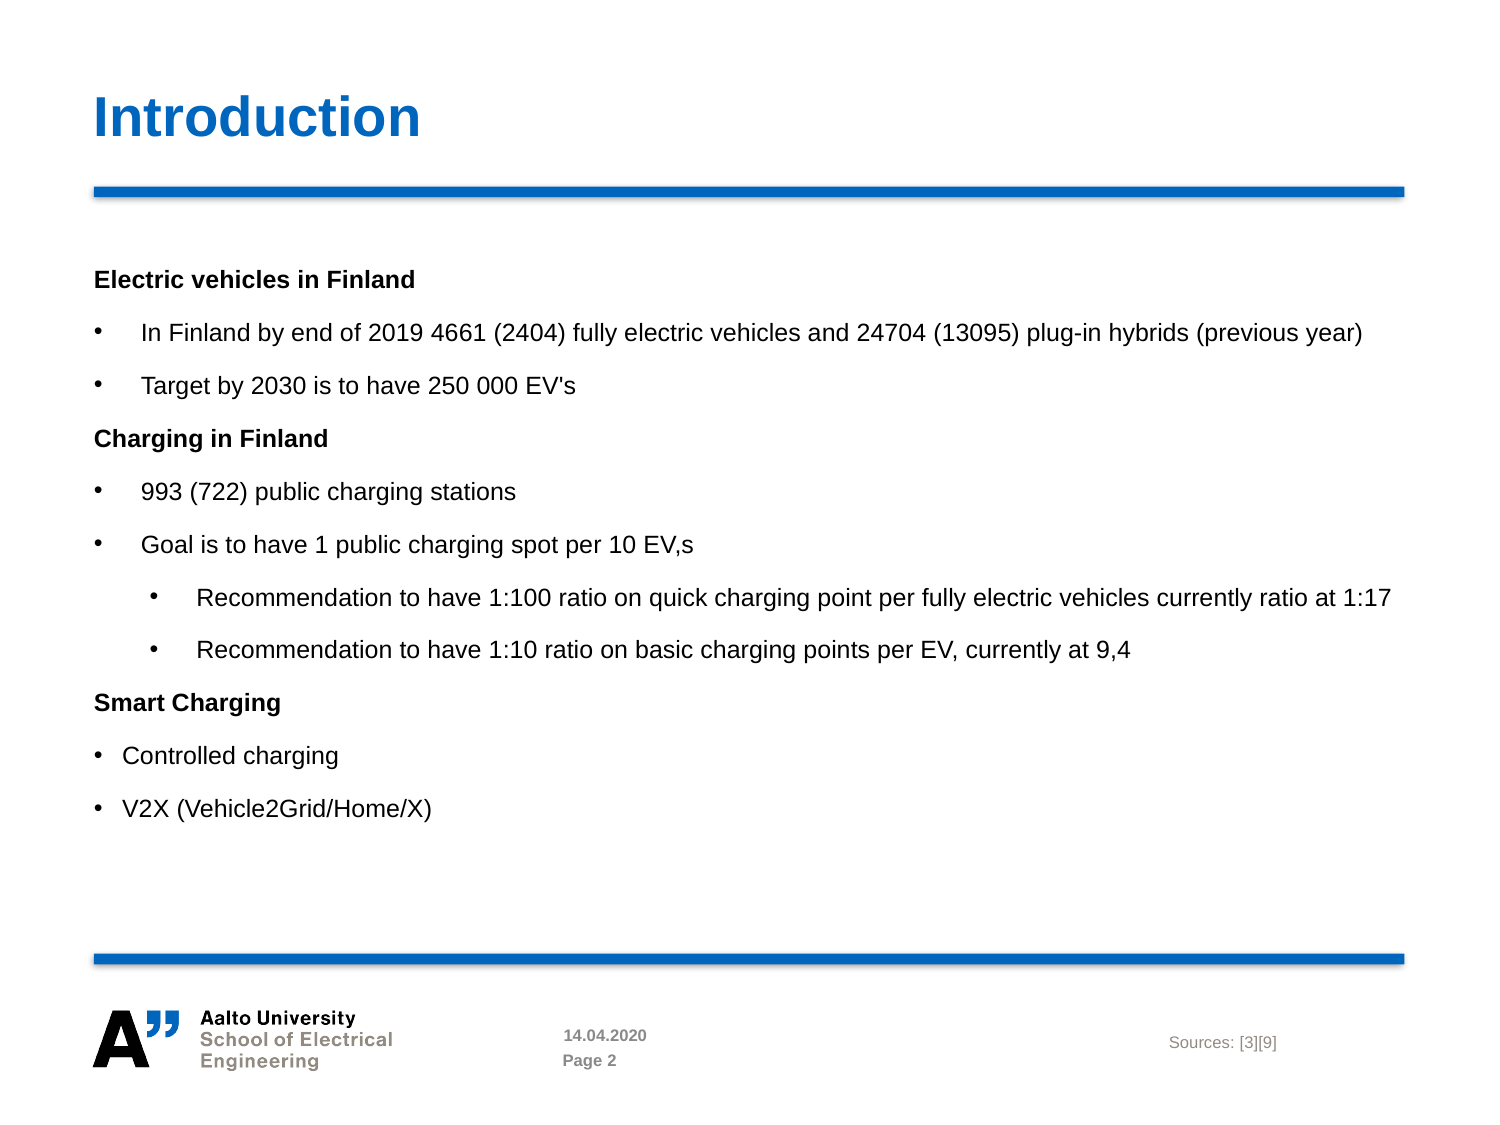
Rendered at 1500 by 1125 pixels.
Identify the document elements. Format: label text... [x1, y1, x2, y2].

list Electric vehicles in Finland In Finland by end of 2019 4661 (2404) fully electric vehicles and 24704 (13095) plug-in hybrids (previous year) Target by 2030 is to have 250 000 EV's Charging in Finland 993 (722) public charging stations Goal is to have 1 public charging spot per 10 EV,s Recommendation to have 1:100 ratio on quick charging point per fully electric vehicles currently ratio at 1:17 Recommendation to have 1:10 ratio on basic charging points per EV, currently at 9,4 Smart Charging Controlled charging V2X (Vehicle2Grid/Home/X) [93, 245, 1405, 925]
text_box Sources: [3][9] [1153, 1024, 1405, 1060]
text_box 14.04.2020 [563, 1024, 683, 1052]
title Introduction [93, 80, 1369, 228]
slide_number Page 2 [562, 1050, 816, 1071]
picture [35, 953, 449, 1125]
